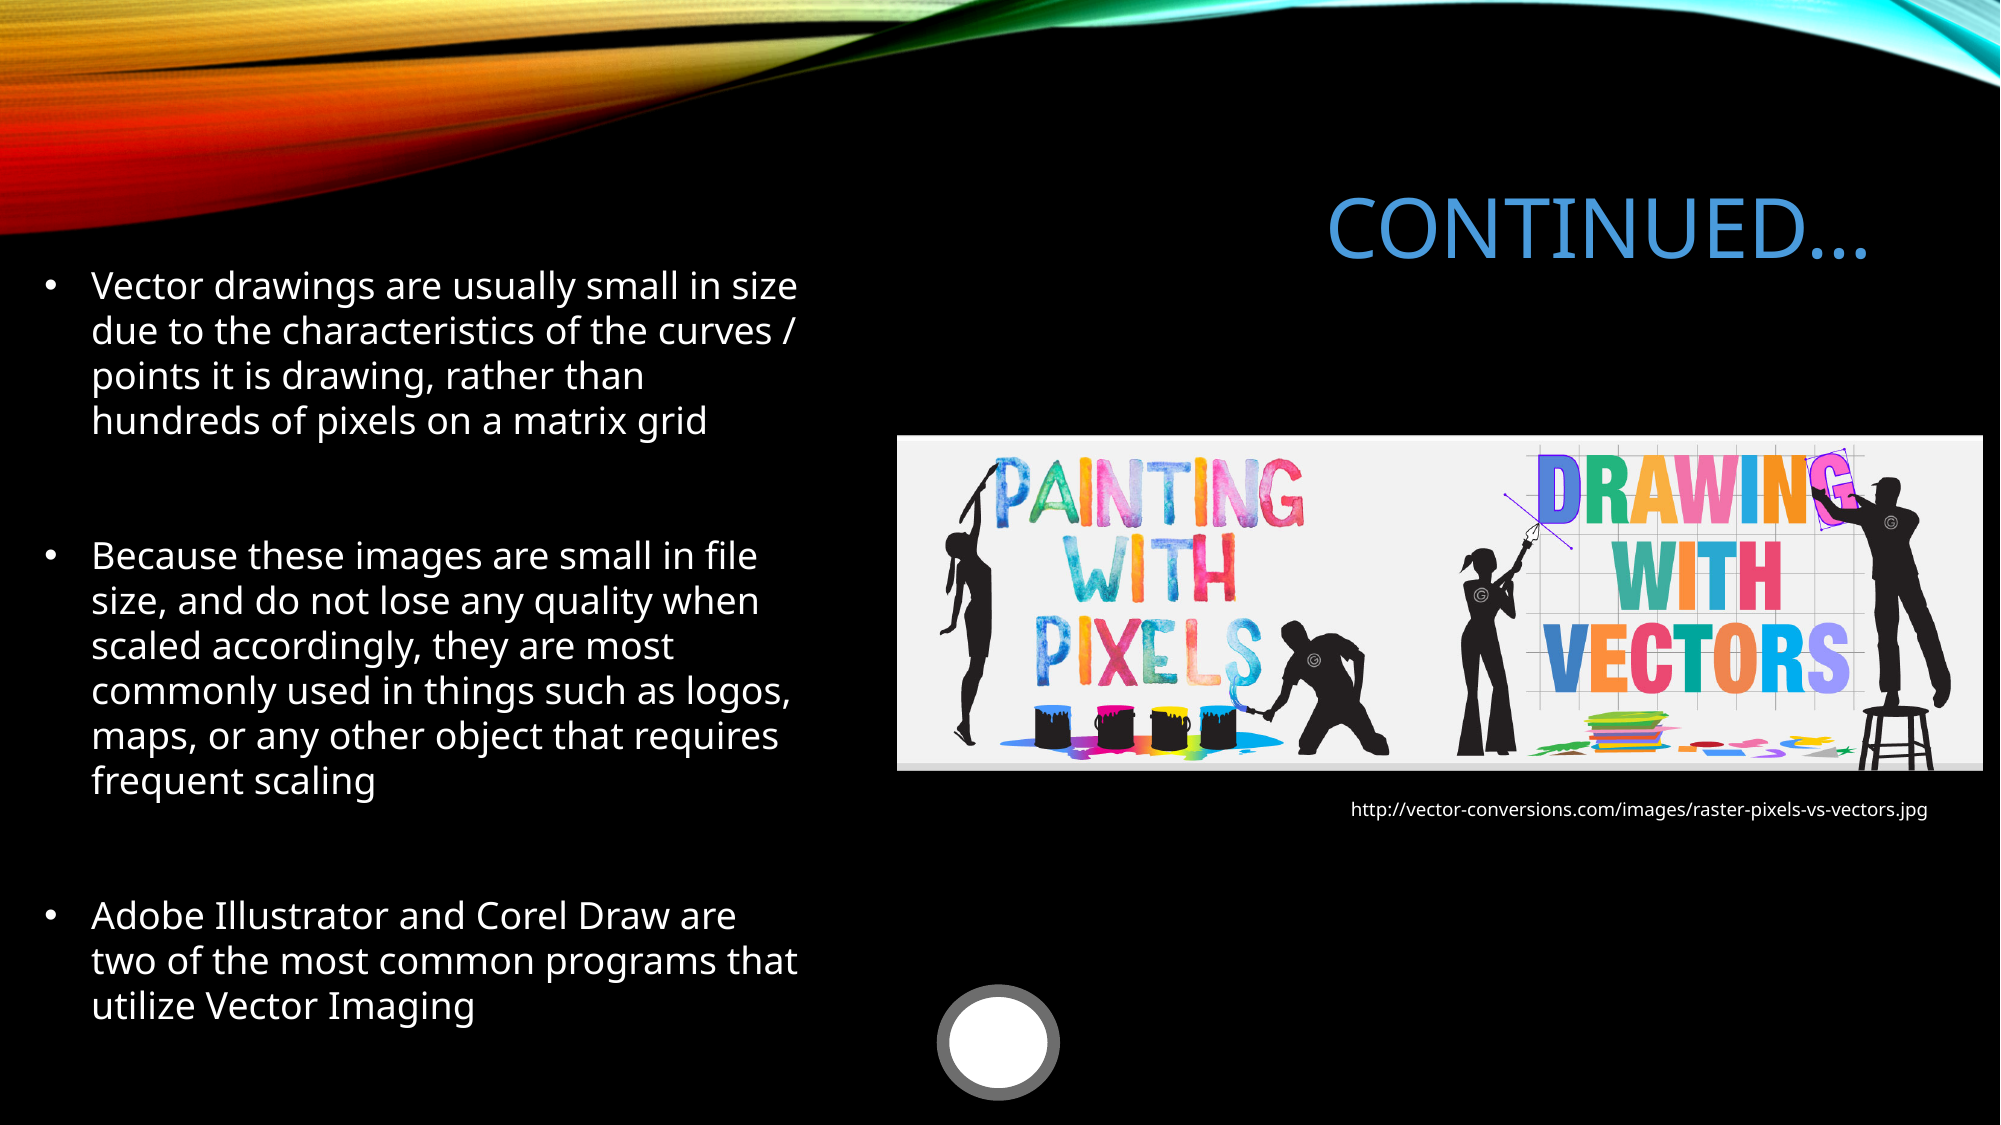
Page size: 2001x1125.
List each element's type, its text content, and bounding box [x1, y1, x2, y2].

picture [0, 0, 2000, 237]
title Continued… [474, 125, 1888, 338]
text_box http://vector-conversions.com/images/raster-pixels-vs-vectors.jpg [1336, 790, 2000, 828]
text_box [941, 989, 1055, 1096]
text_box Vector drawings are usually small in size due to the characteristics of the curves / points it is drawing, rather than hundreds of pixels on a matrix grid Because these images are small in file size, and do not lose any quality when scaled accordingly, they are most commonly used in things such as logos, maps, or any other object that requires frequent scaling Adobe Illustrator and Corel Draw are two of the most common programs that utilize Vector Imaging [29, 254, 824, 1035]
picture [897, 435, 1983, 772]
